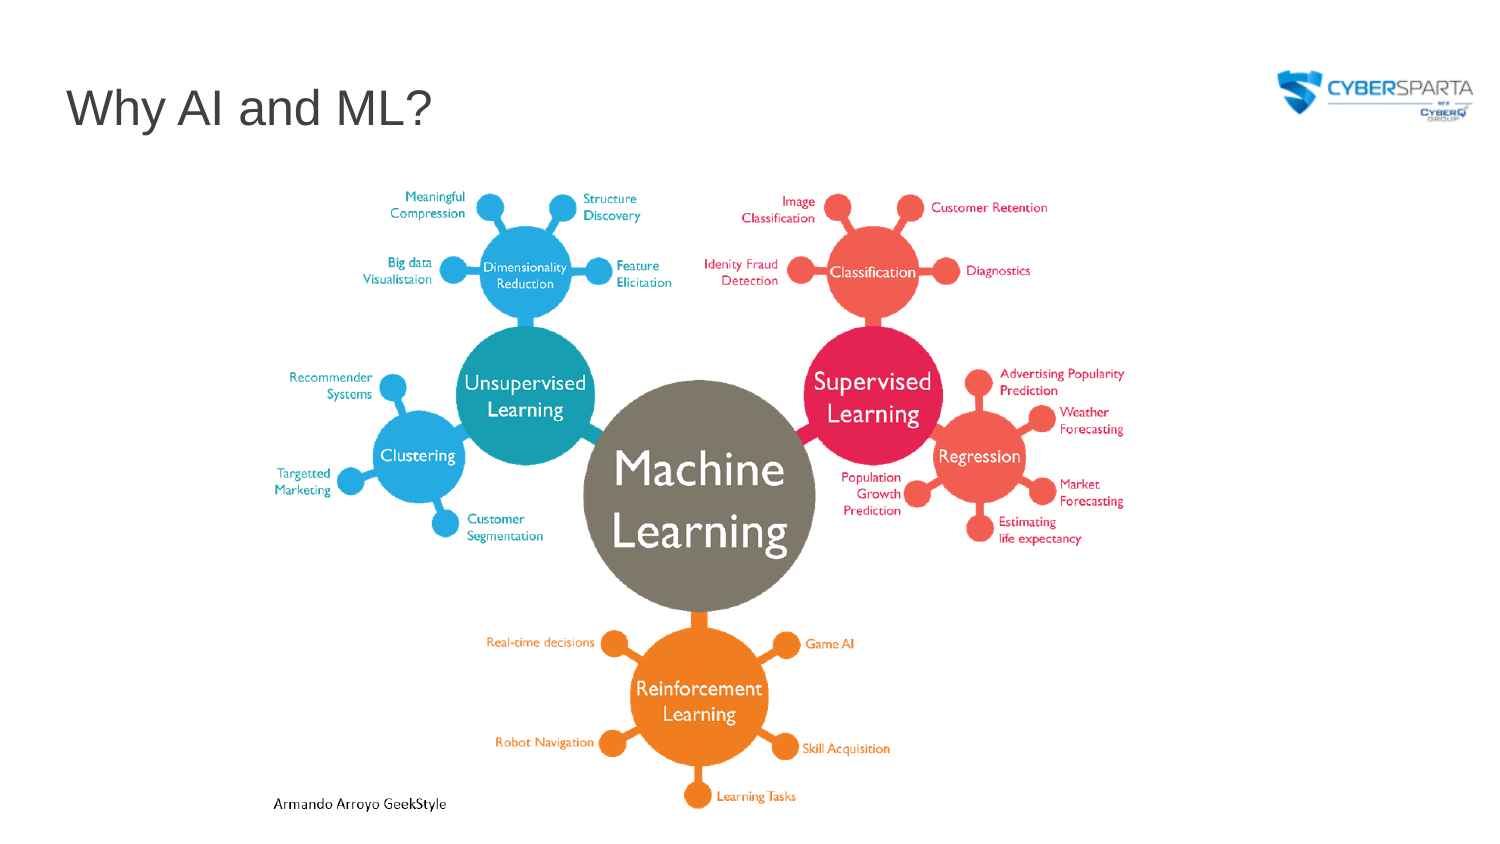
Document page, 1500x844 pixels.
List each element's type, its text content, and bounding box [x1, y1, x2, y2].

picture [1252, 24, 1500, 164]
title Why AI and ML? [51, 60, 1247, 155]
picture [263, 185, 1136, 813]
